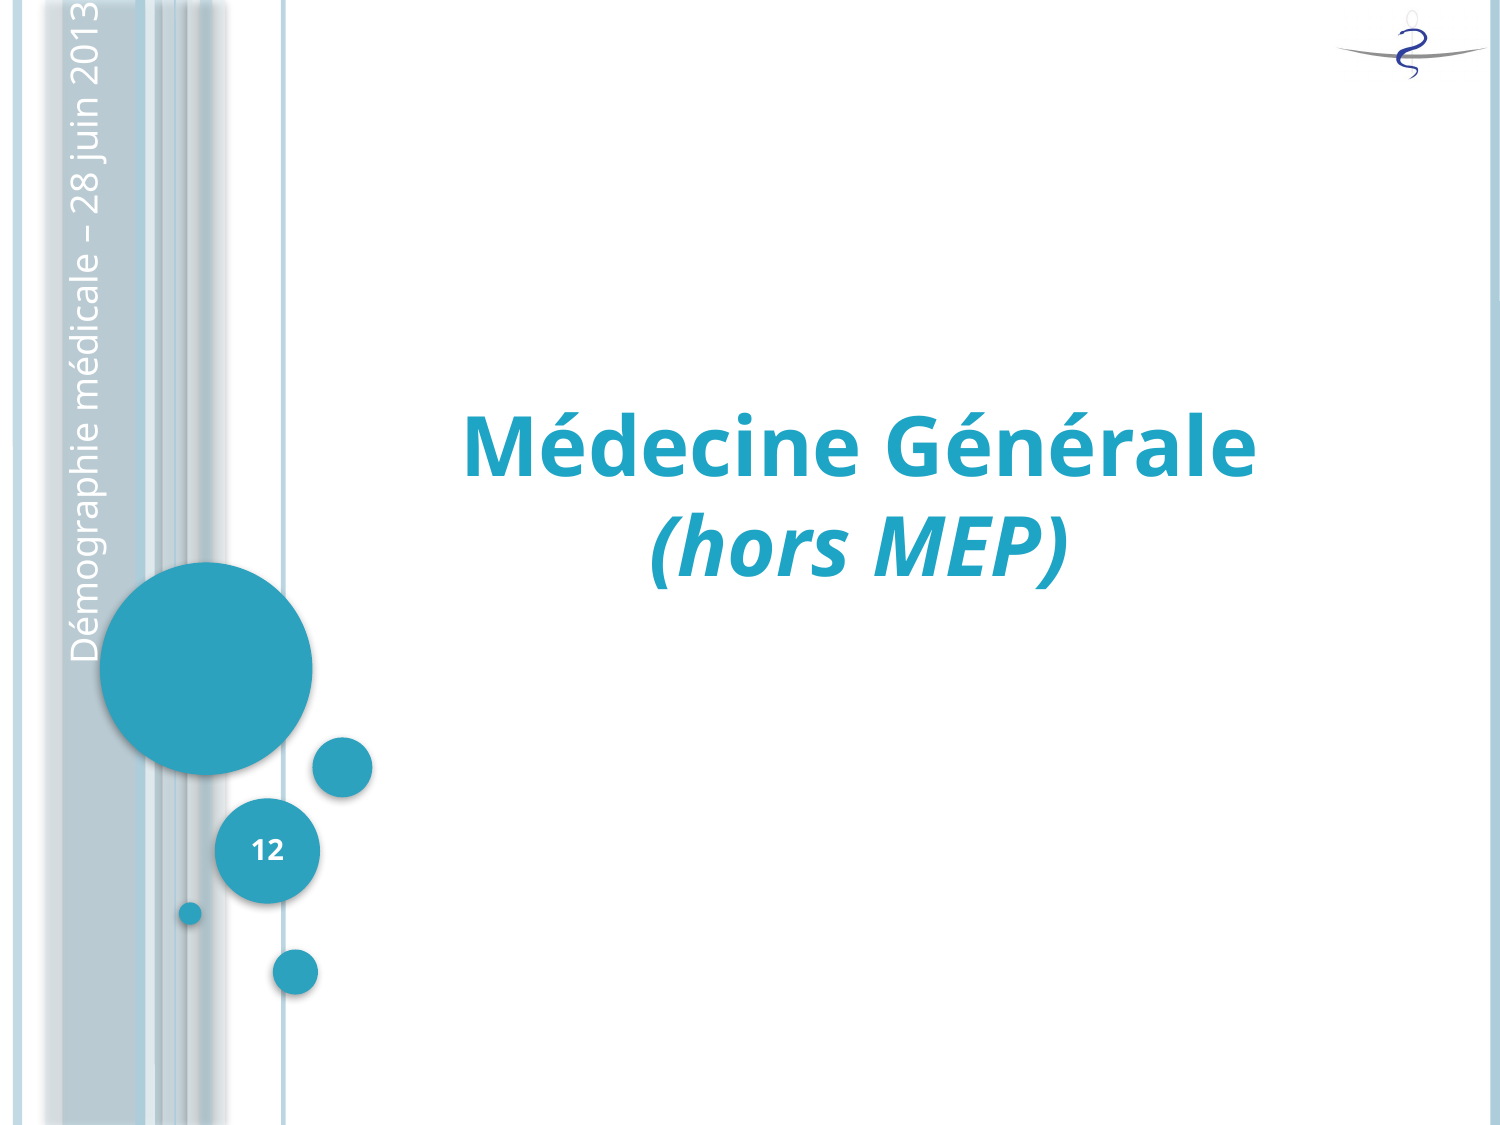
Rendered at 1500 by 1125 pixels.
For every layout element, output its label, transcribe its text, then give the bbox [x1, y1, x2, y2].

text_box Médecine Générale (hors MEP) [445, 385, 1274, 601]
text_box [1333, 6, 1489, 83]
text_box 12 [217, 808, 318, 894]
text_box Démographie médicale – 28 juin 2013 [52, 0, 113, 680]
